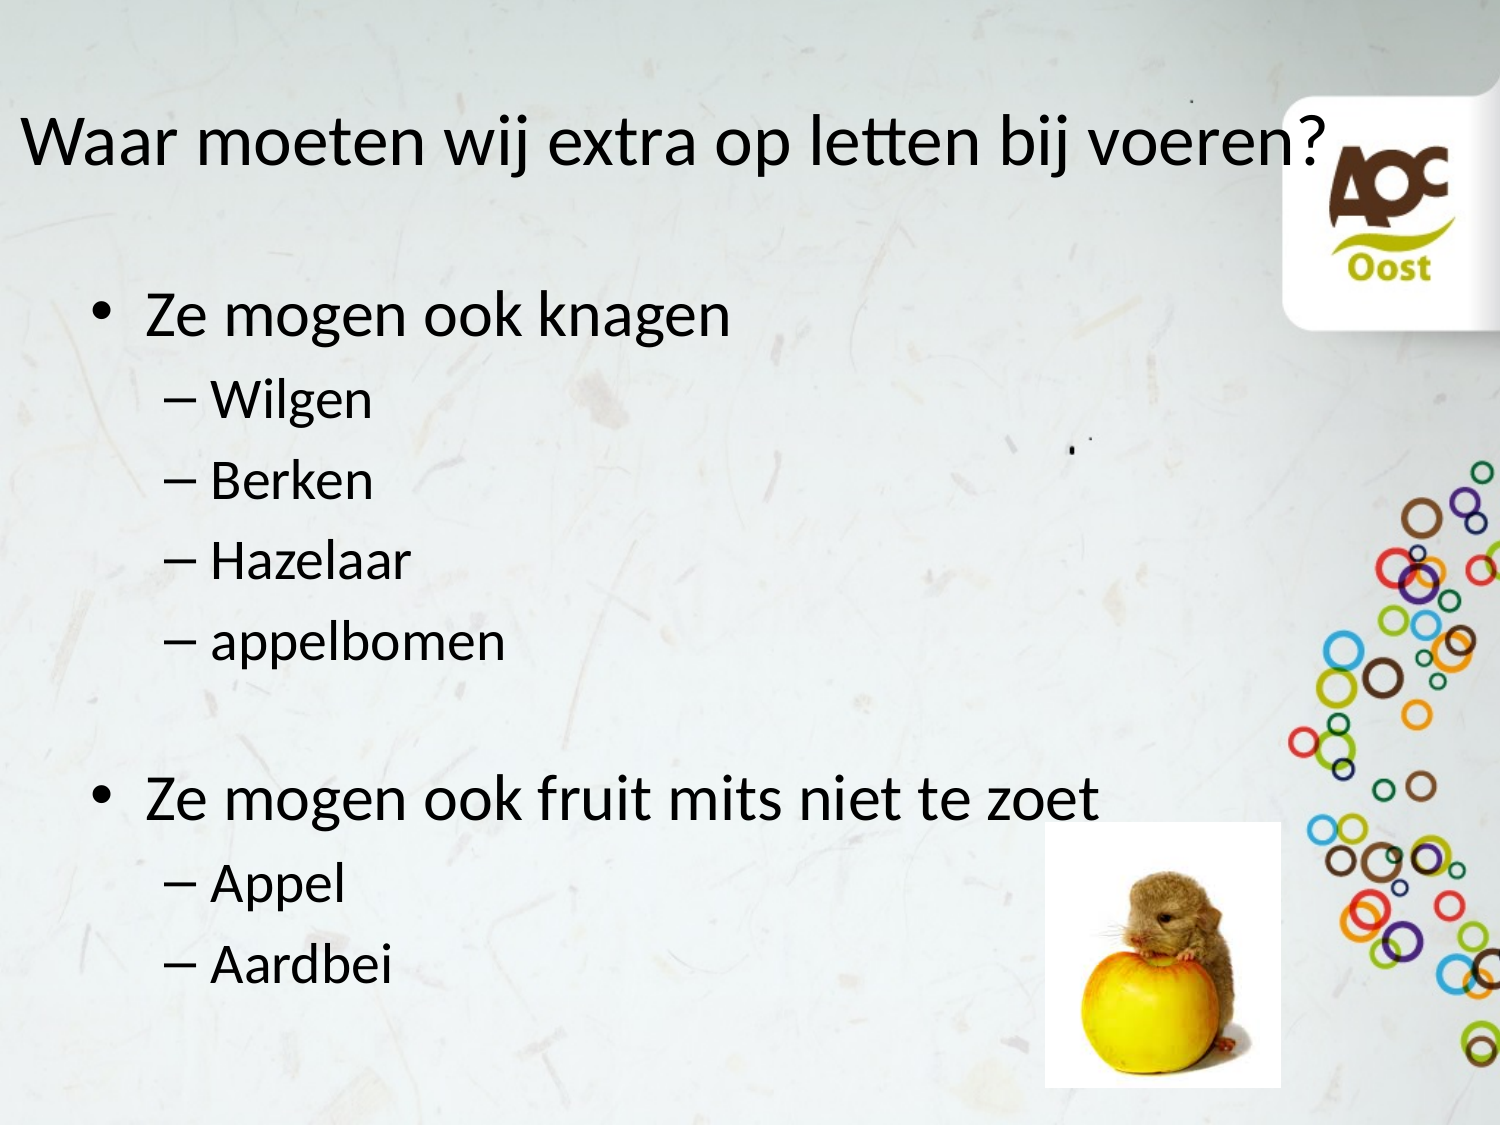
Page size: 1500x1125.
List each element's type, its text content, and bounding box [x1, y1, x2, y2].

picture [0, 0, 1500, 1125]
title Waar moeten wij extra op letten bij voeren? [0, 42, 1351, 231]
list Ze mogen ook knagen Wilgen Berken Hazelaar appelbomen Ze mogen ook fruit mits niet te zoet Appel Aardbei [75, 262, 1425, 1005]
